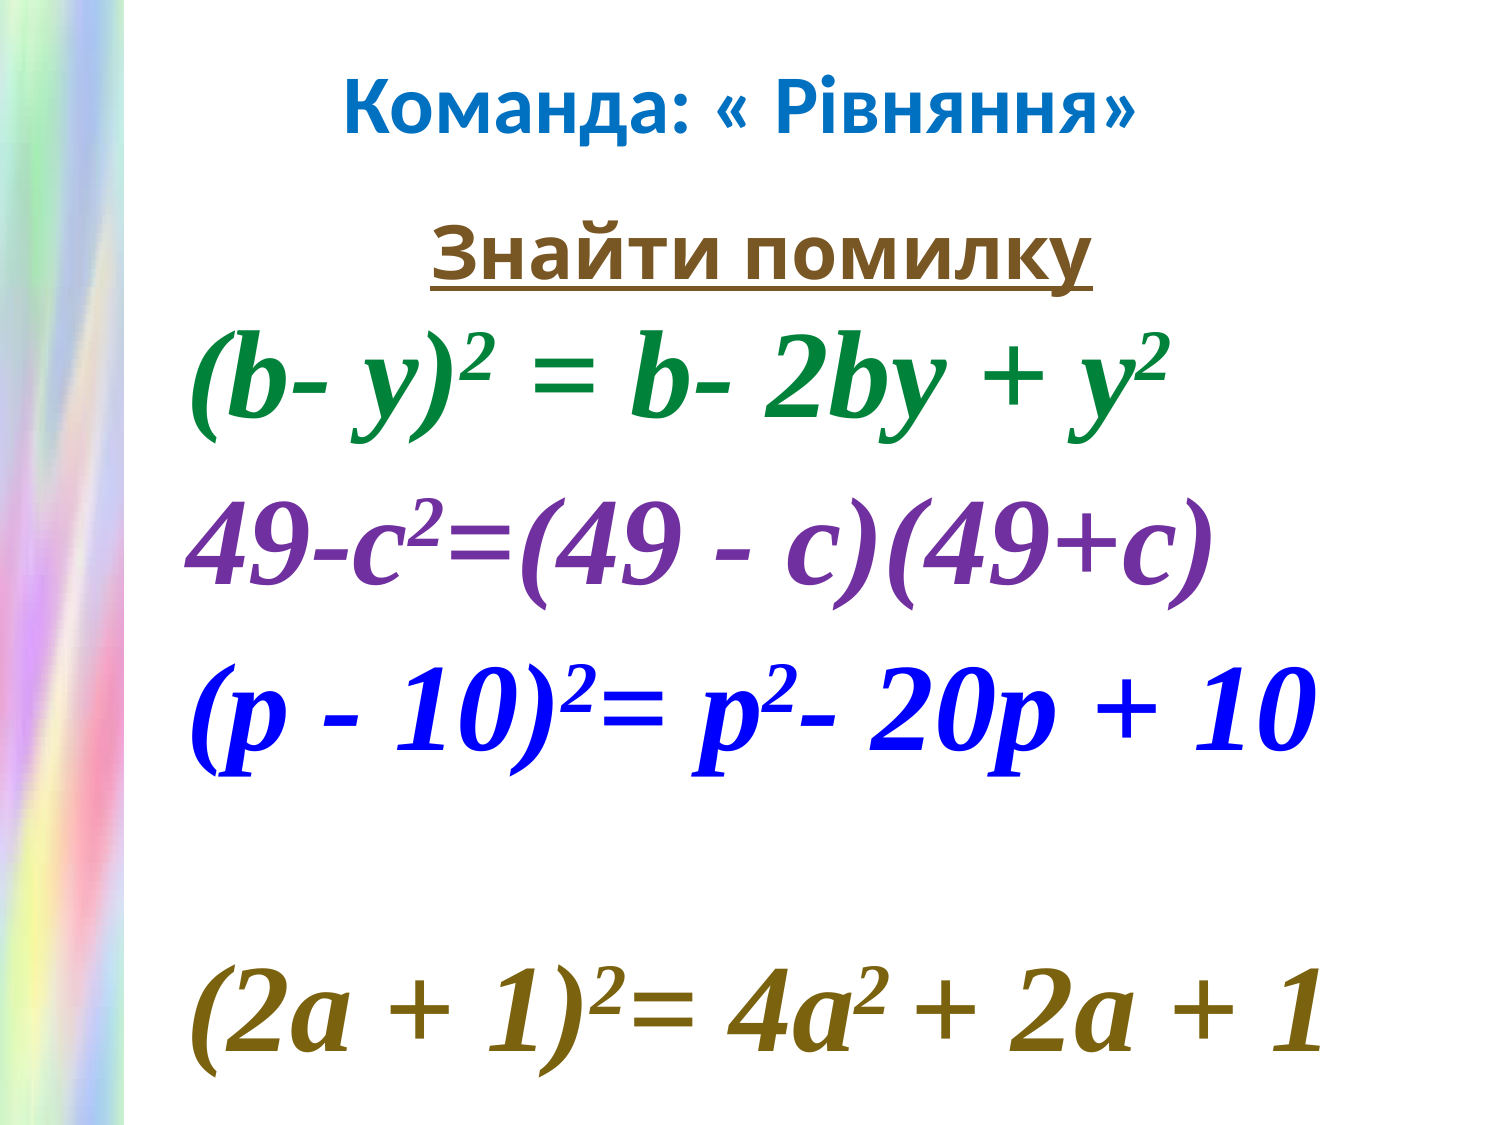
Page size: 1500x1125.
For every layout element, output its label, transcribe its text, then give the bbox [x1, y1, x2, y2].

text_box Знайти помилку [301, 197, 1223, 303]
text_box Команда: « Рівняння» [328, 42, 1161, 158]
picture [0, 0, 125, 1125]
